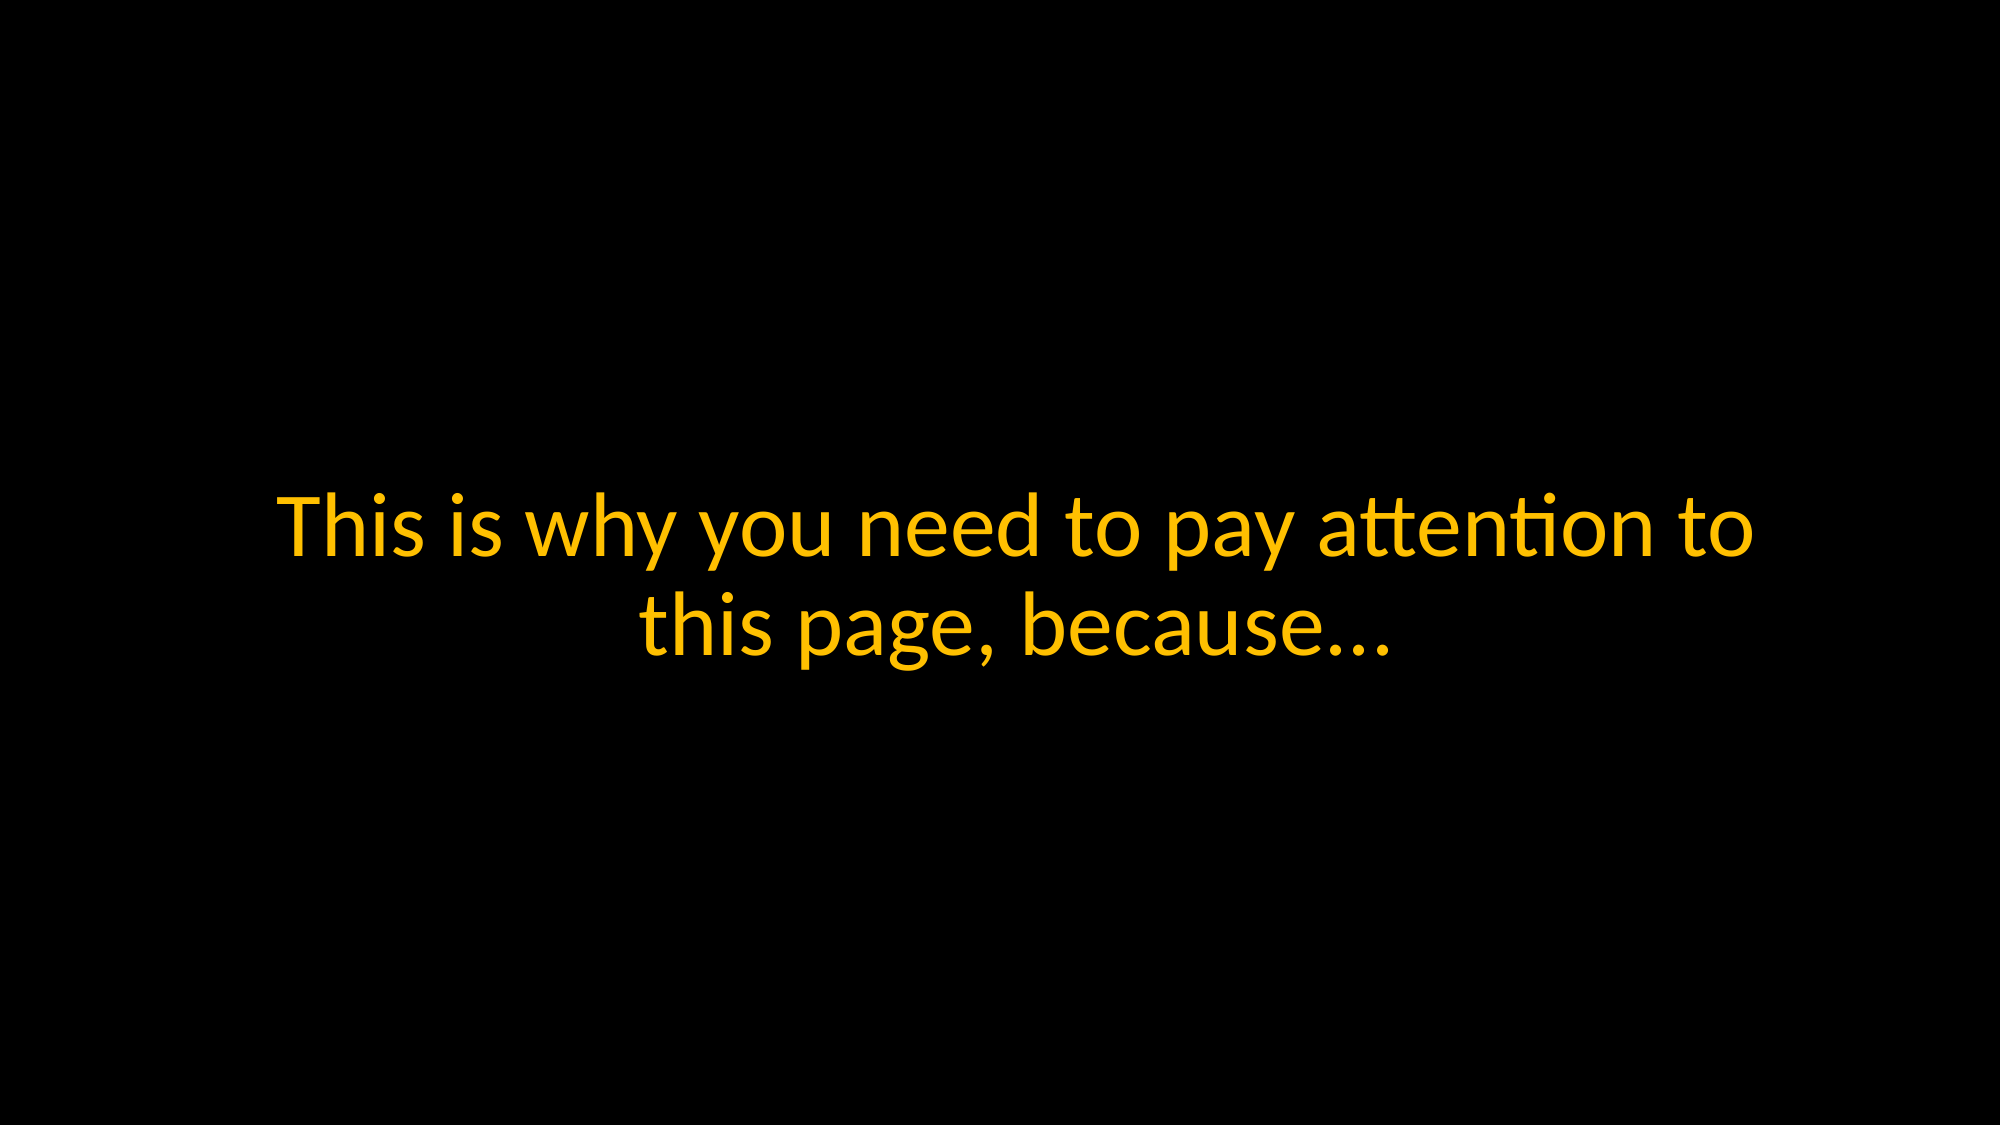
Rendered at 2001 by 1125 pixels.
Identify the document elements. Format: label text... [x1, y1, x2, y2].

list This is why you need to pay attention to this page, because... [219, 470, 1815, 617]
